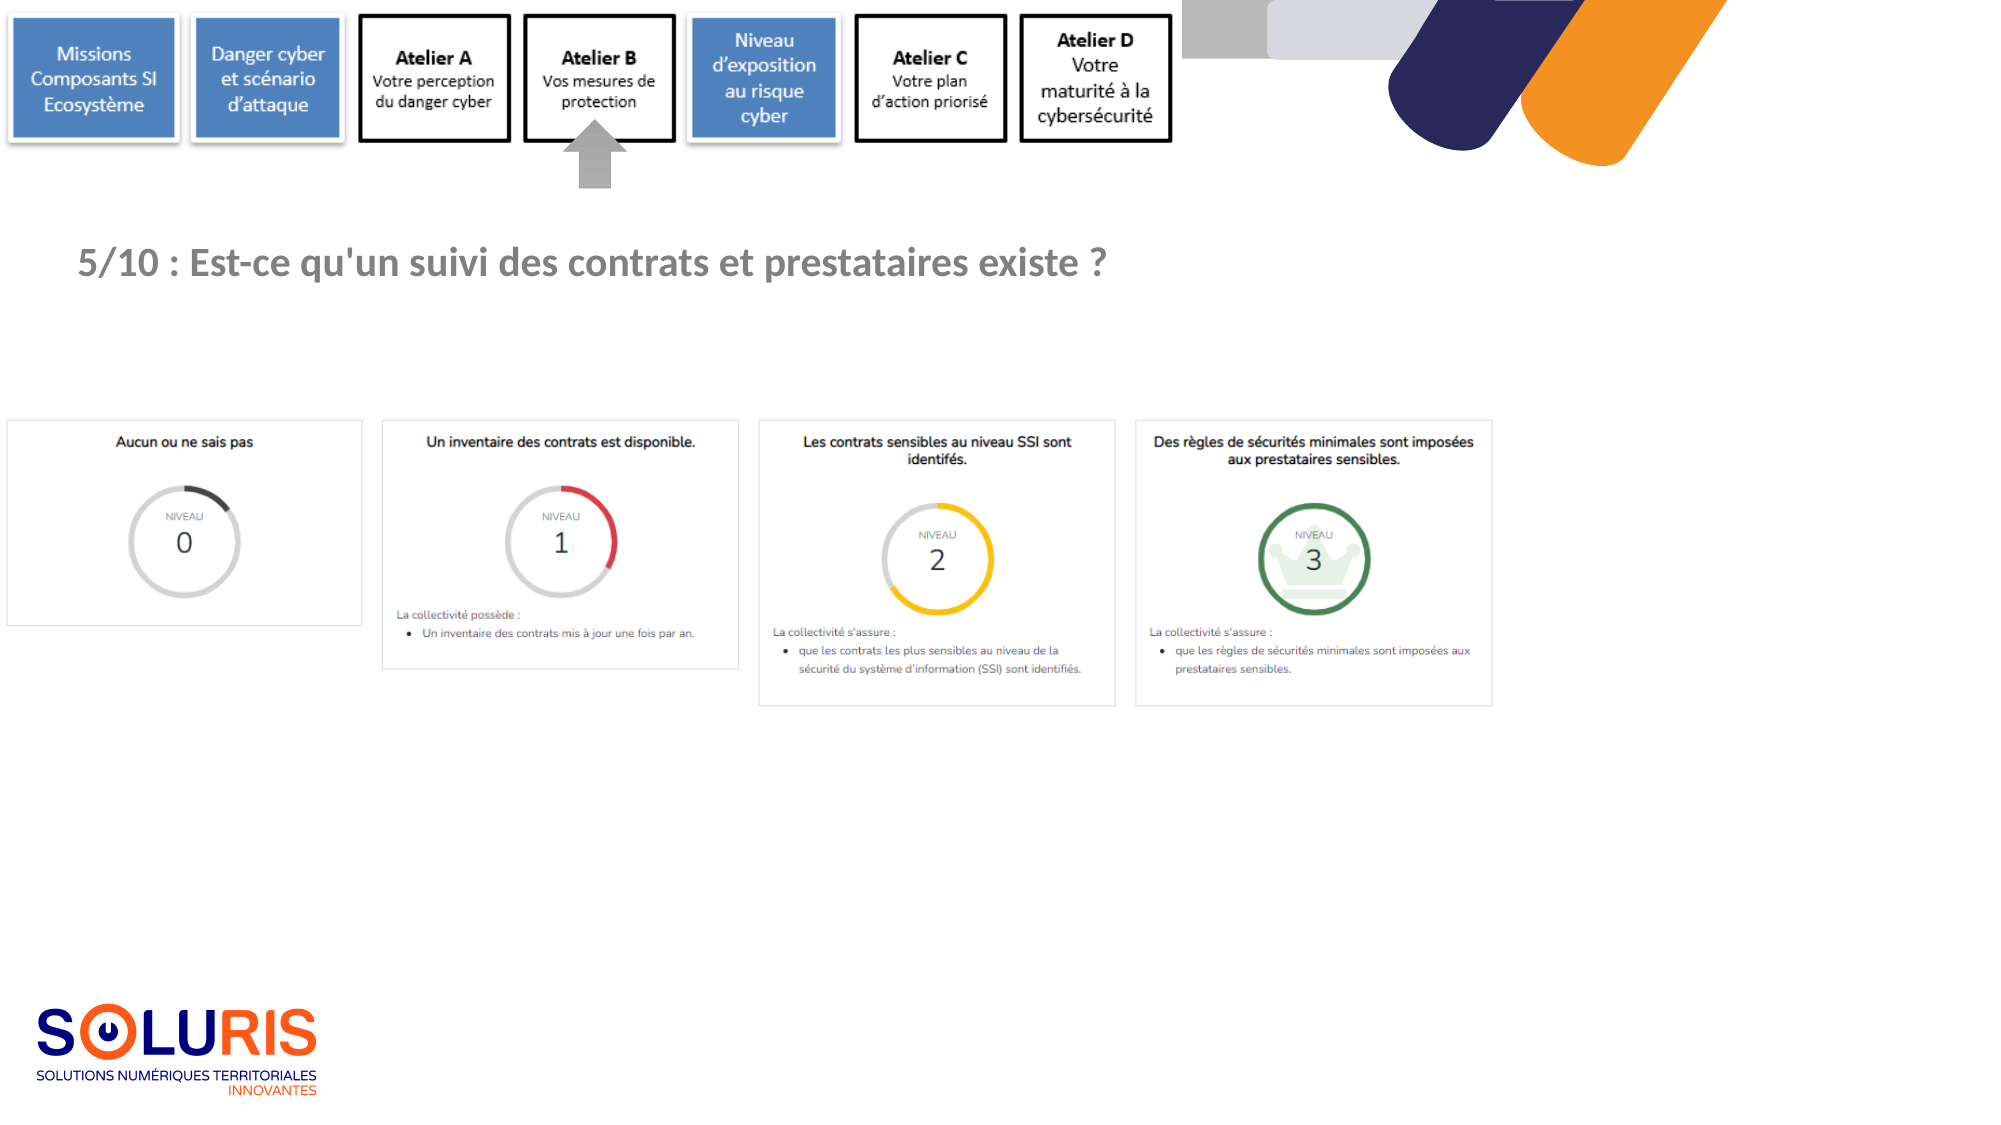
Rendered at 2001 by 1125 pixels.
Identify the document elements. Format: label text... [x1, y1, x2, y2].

picture [30, 995, 322, 1105]
picture [0, 410, 1500, 715]
picture [0, 0, 1182, 154]
text_box 5/10 : Est-ce qu'un suivi des contrats et prestataires existe ? [62, 227, 1426, 293]
text_box [578, 154, 611, 189]
